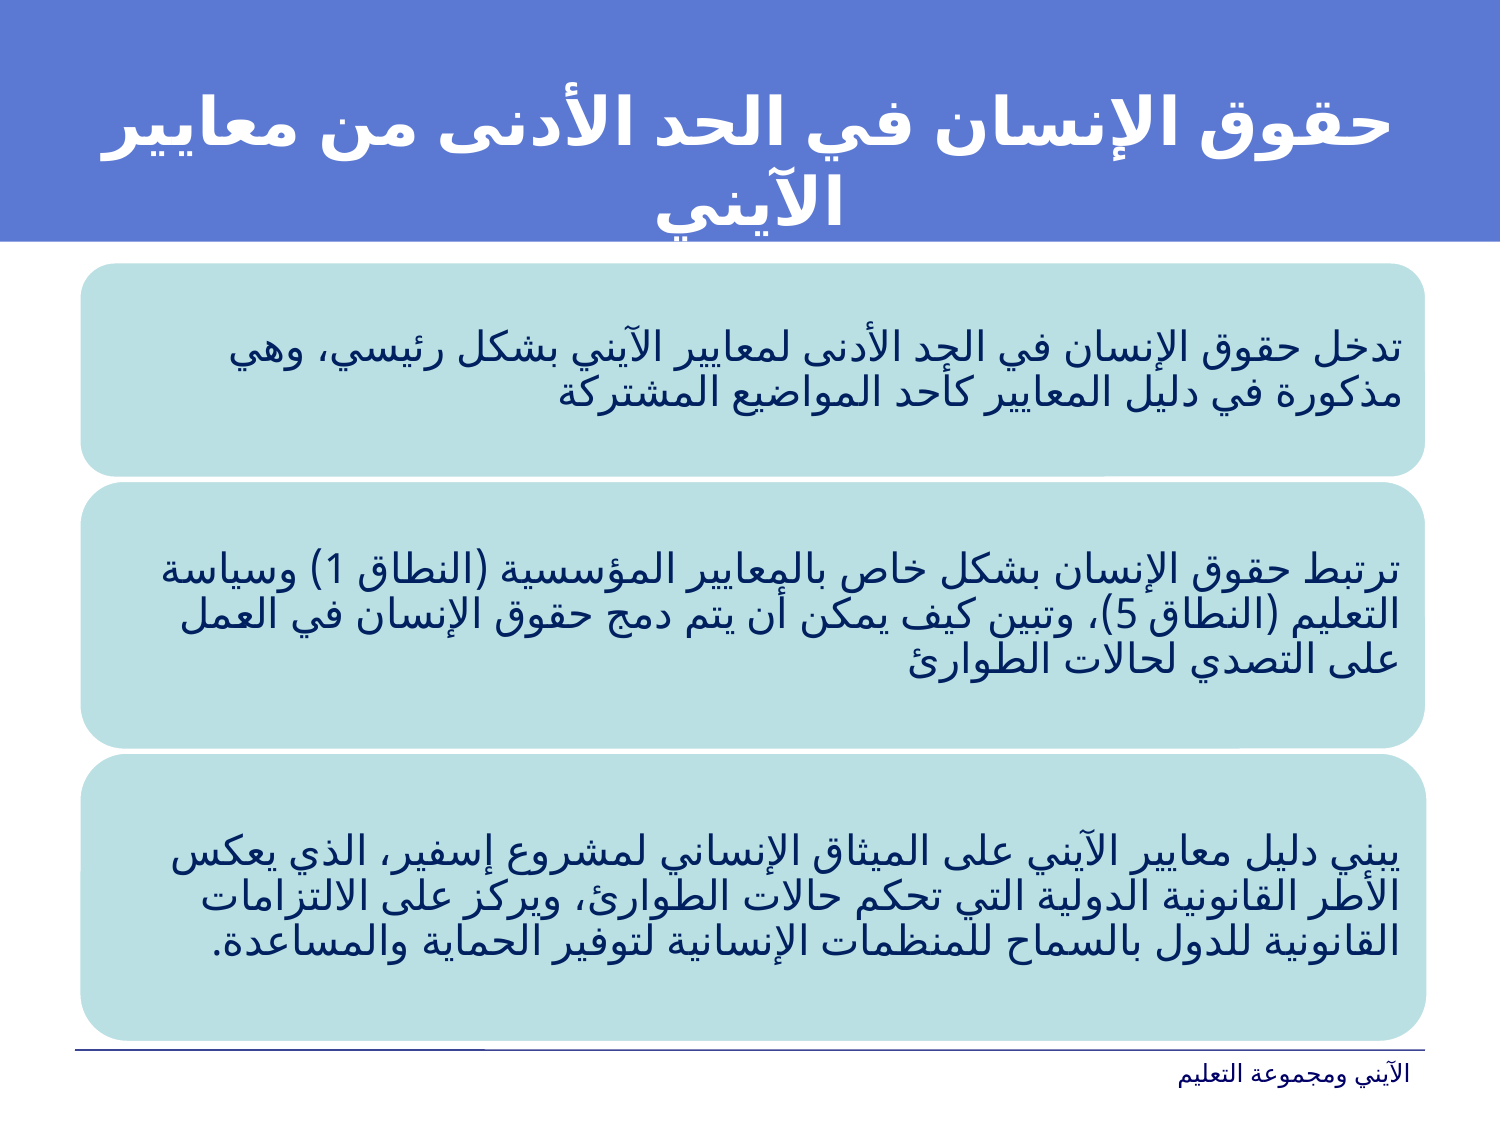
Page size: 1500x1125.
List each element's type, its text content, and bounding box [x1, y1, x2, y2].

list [78, 261, 1429, 1044]
title حقوق الإنسان في الحد الأدنى من معايير الآيني [74, 24, 1426, 213]
footer الآيني ومجموعة التعليم [75, 1049, 1427, 1103]
